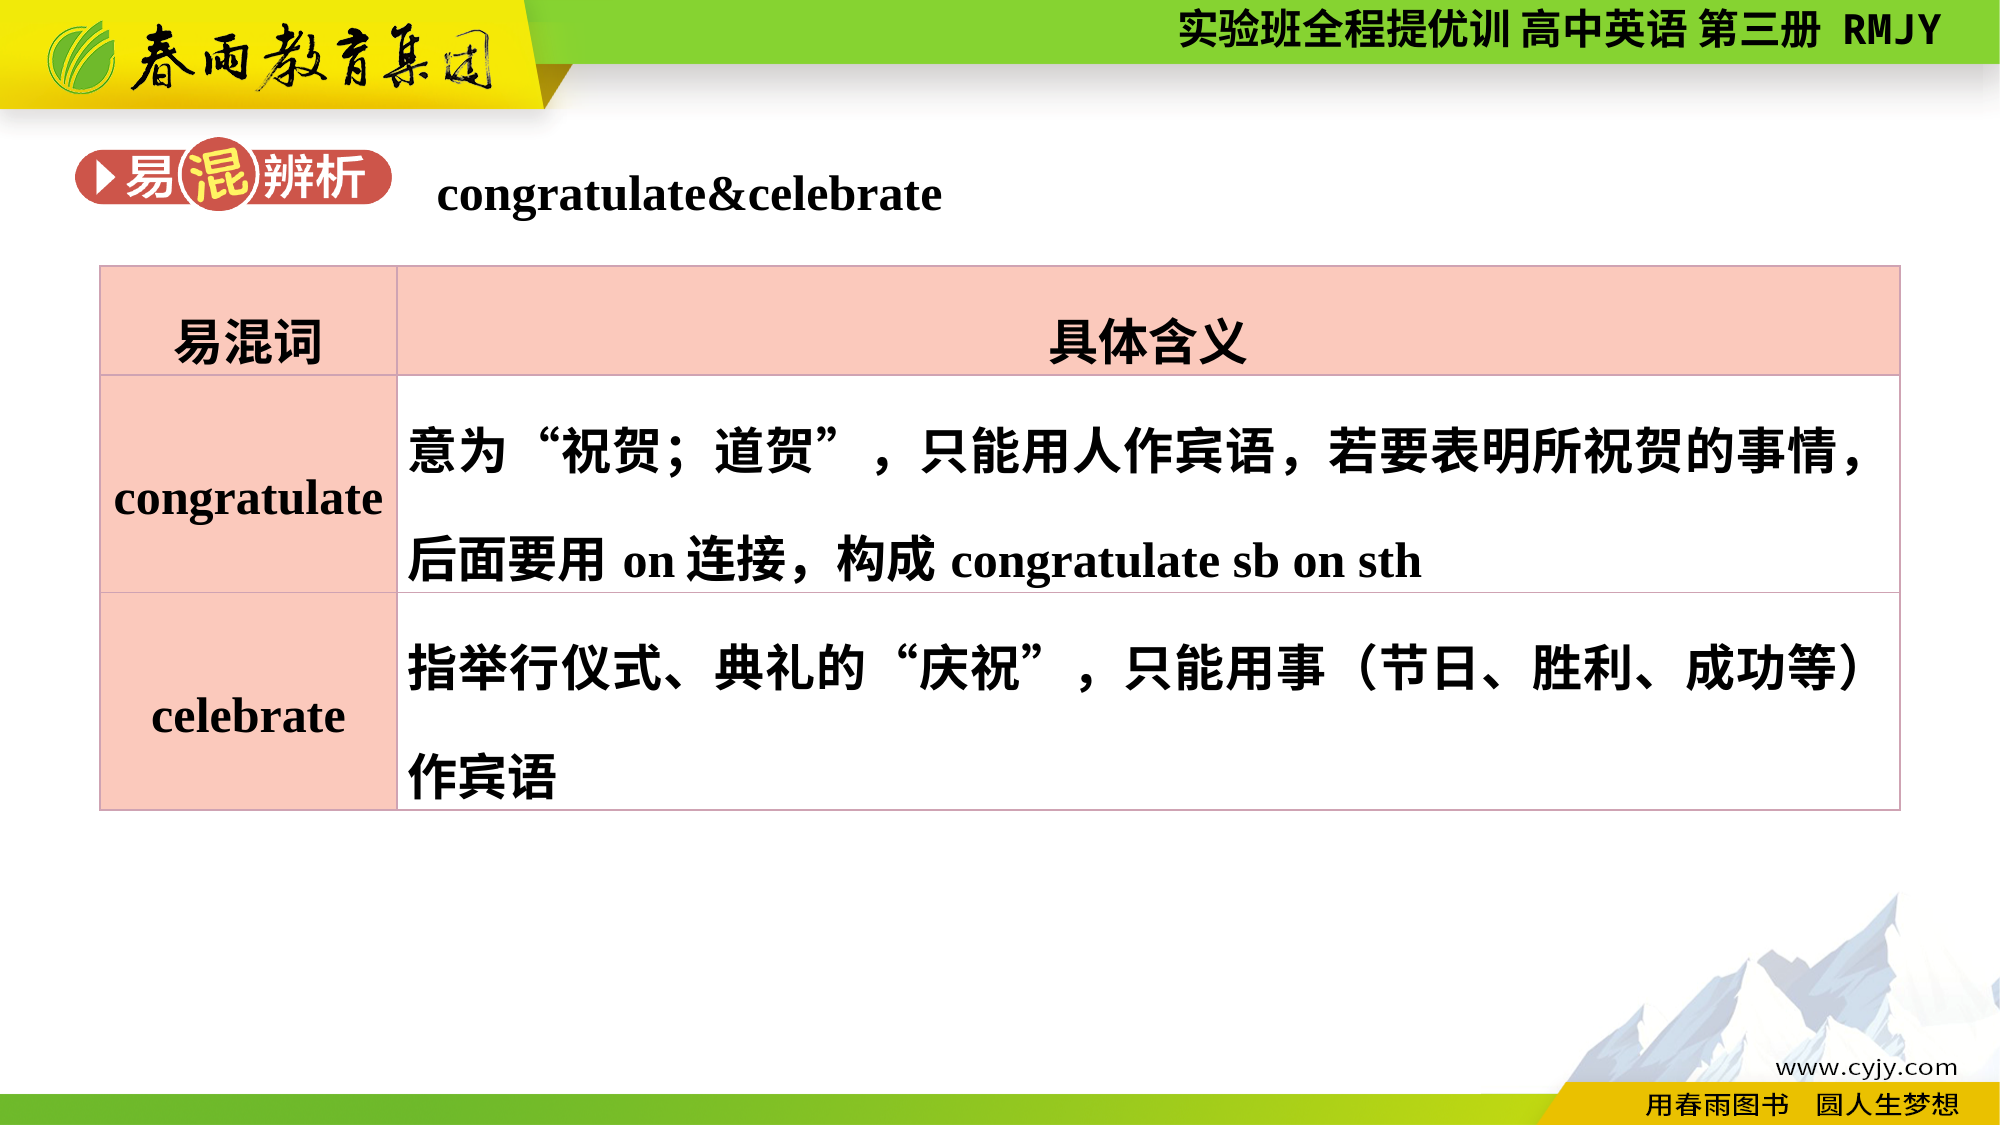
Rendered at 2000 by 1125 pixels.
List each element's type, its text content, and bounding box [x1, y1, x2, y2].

table_cell 意为“祝贺；道贺”，只能用人作宾语，若要表明所祝贺的事情，后面要用on连接，构成congratulate sb on sth [398, 376, 1899, 592]
table_cell congratulate [101, 376, 396, 592]
table_header 易混词 [101, 267, 396, 374]
picture [0, 0, 2000, 1125]
list congratulate&celebrate [59, 122, 1944, 218]
table_header 具体含义 [398, 267, 1899, 374]
table_cell 指举行仪式、典礼的“庆祝”，只能用事（节日、胜利、成功等）作宾语 [398, 593, 1899, 809]
table_cell celebrate [101, 593, 396, 809]
